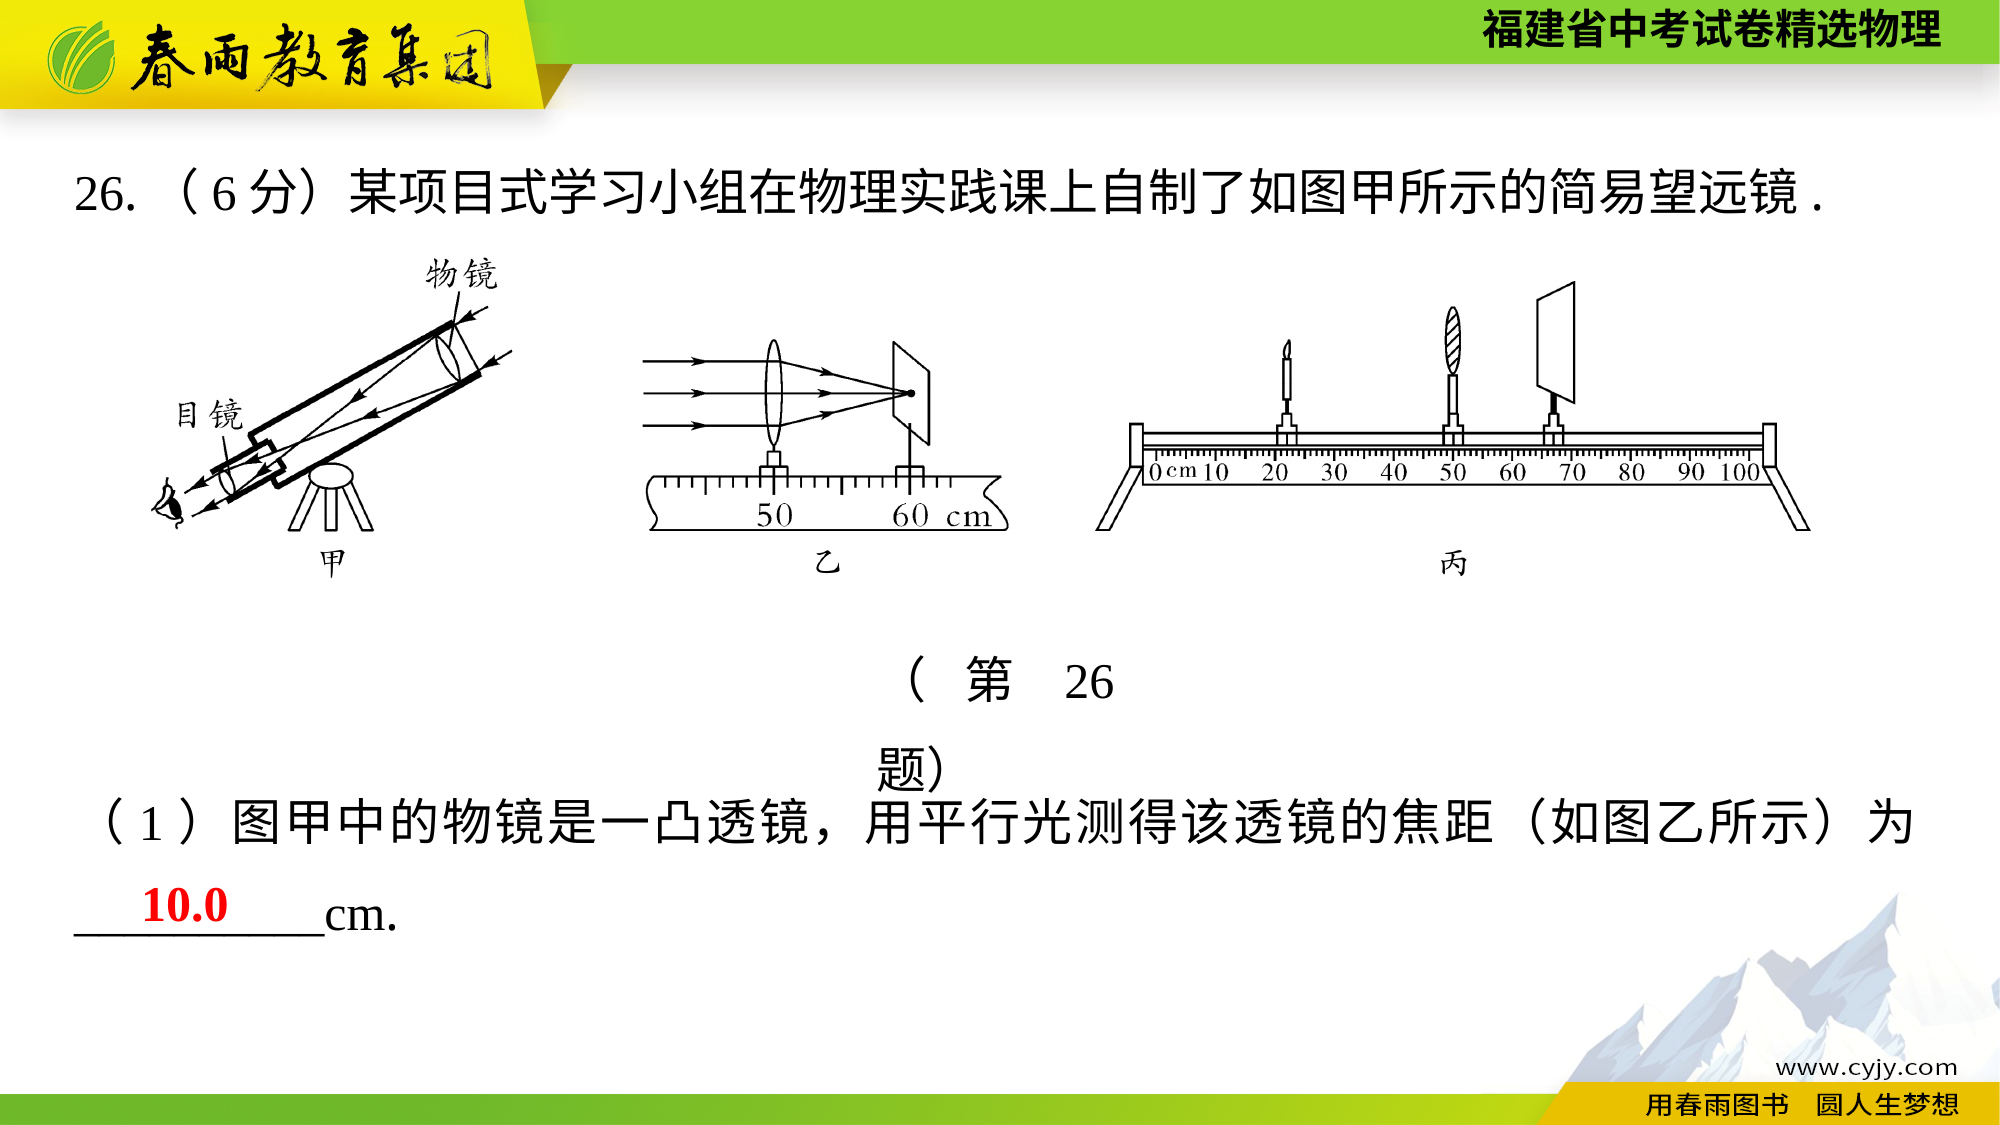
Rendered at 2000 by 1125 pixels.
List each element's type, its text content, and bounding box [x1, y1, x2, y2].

text_box （第26题） [861, 611, 1142, 716]
picture [0, 0, 2000, 1125]
list 26.（6分）某项目式学习小组在物理实践课上自制了如图甲所示的简易望远镜. （1）图甲中的物镜是一凸透镜，用平行光测得该透镜的焦距（如图乙所示）为__________cm. [59, 122, 1944, 956]
text_box 10.0 [126, 863, 244, 939]
